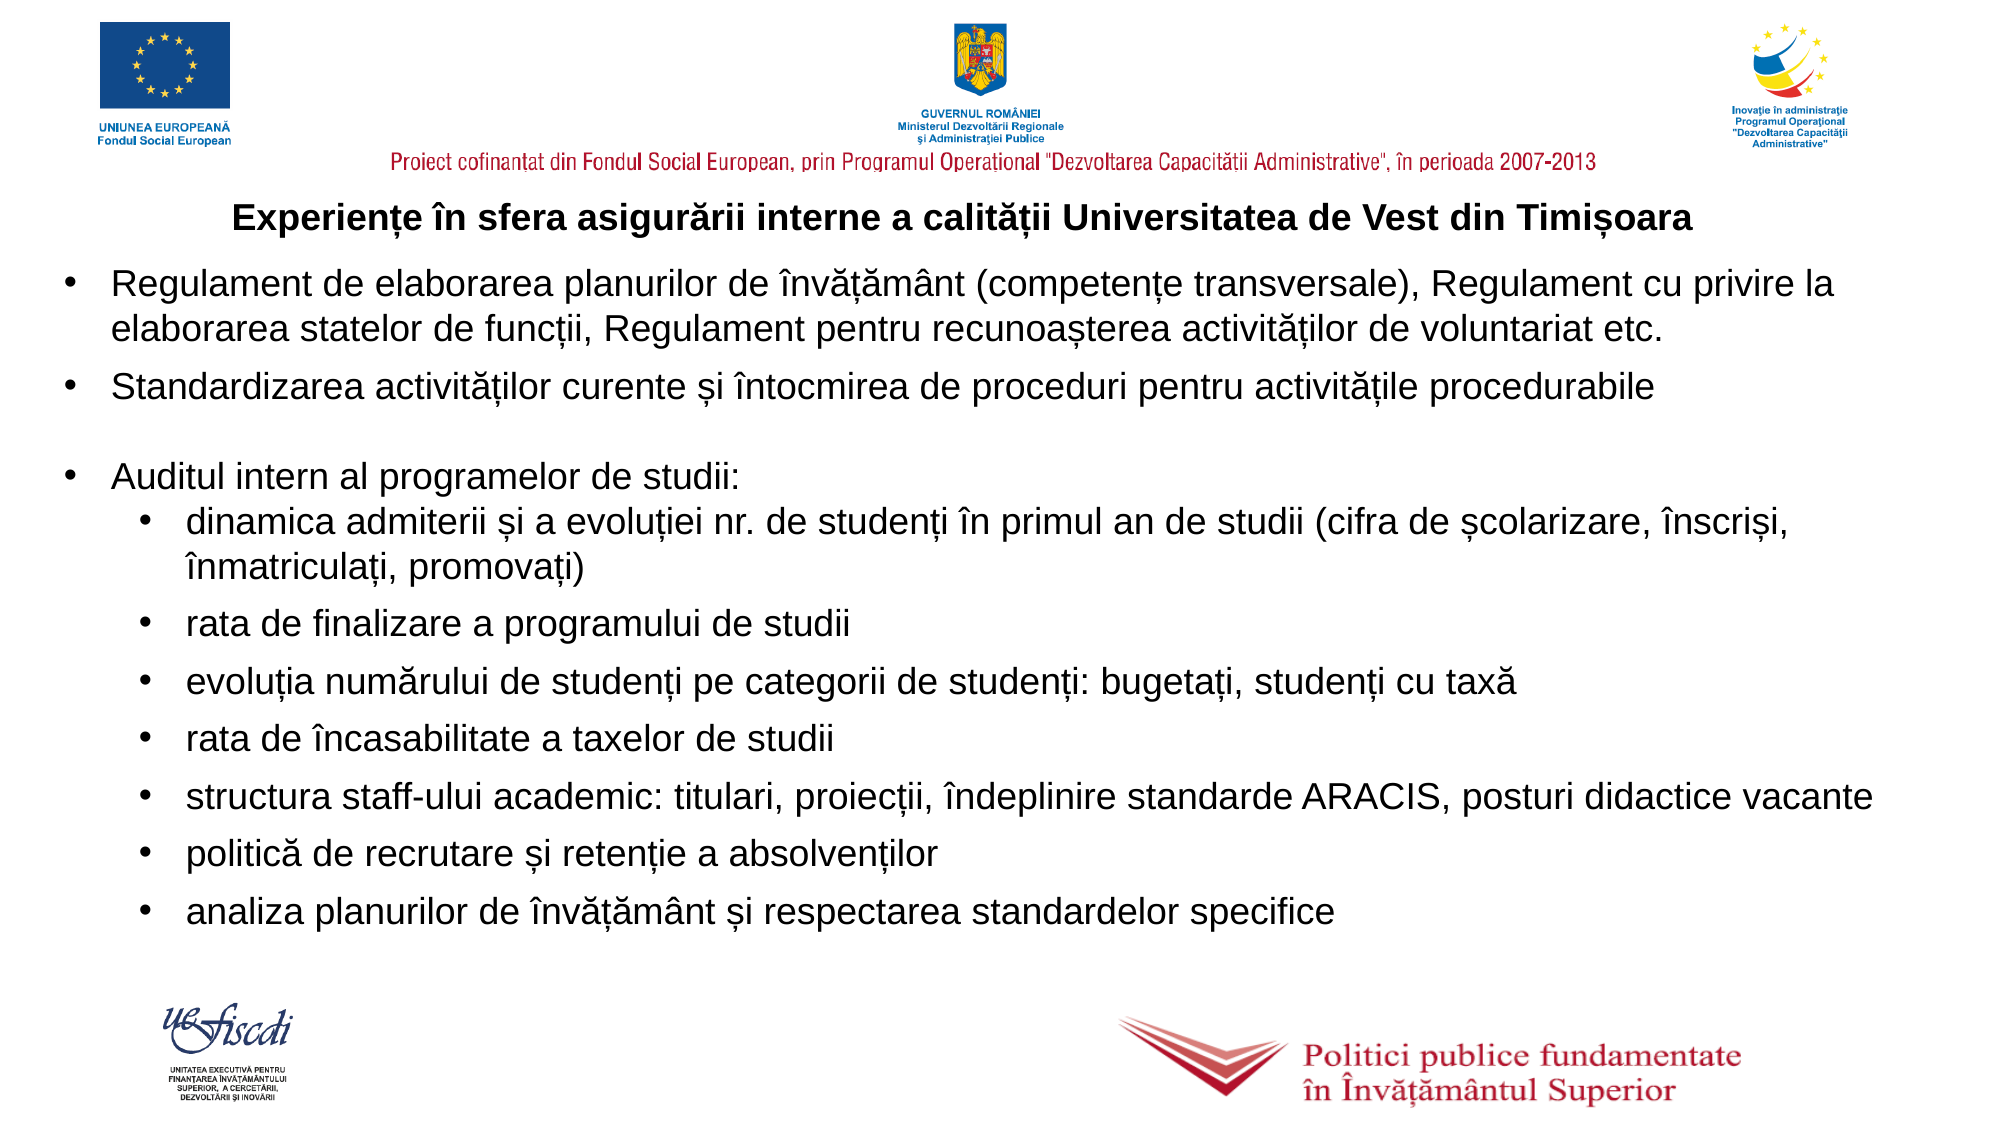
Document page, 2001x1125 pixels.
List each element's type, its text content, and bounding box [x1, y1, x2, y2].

picture [1103, 1001, 1750, 1109]
picture [158, 1001, 303, 1109]
picture [1726, 18, 1852, 149]
picture [91, 18, 234, 149]
text_box Regulament de elaborarea planurilor de învățământ (competențe transversale), Regulament cu privire la elaborarea statelor de funcții, Regulament pentru recunoașterea activităților de voluntariat etc. Standardizarea activităților curente și întocmirea de proceduri pentru activitățile procedurabile Auditul intern al programelor de studii: dinamica admiterii și a evoluției nr. de studenți în primul an de studii (cifra de școlarizare, înscriși, înmatriculați, promovați) rata de finalizare a programului de studii evoluția numărului de studenți pe categorii de studenți: bugetați, studenți cu taxă rata de încasabilitate a taxelor de studii structura staff-ului academic: titulari, proiecții, îndeplinire standarde ARACIS, posturi didactice vacante politică de recrutare și retenție a absolvenților analiza planurilor de învățământ și respectarea standardelor specifice [49, 251, 1938, 997]
text_box Experiențe în sfera asigurării interne a calității Universitatea de Vest din Timișoara [74, 185, 1852, 246]
picture [390, 18, 1597, 173]
